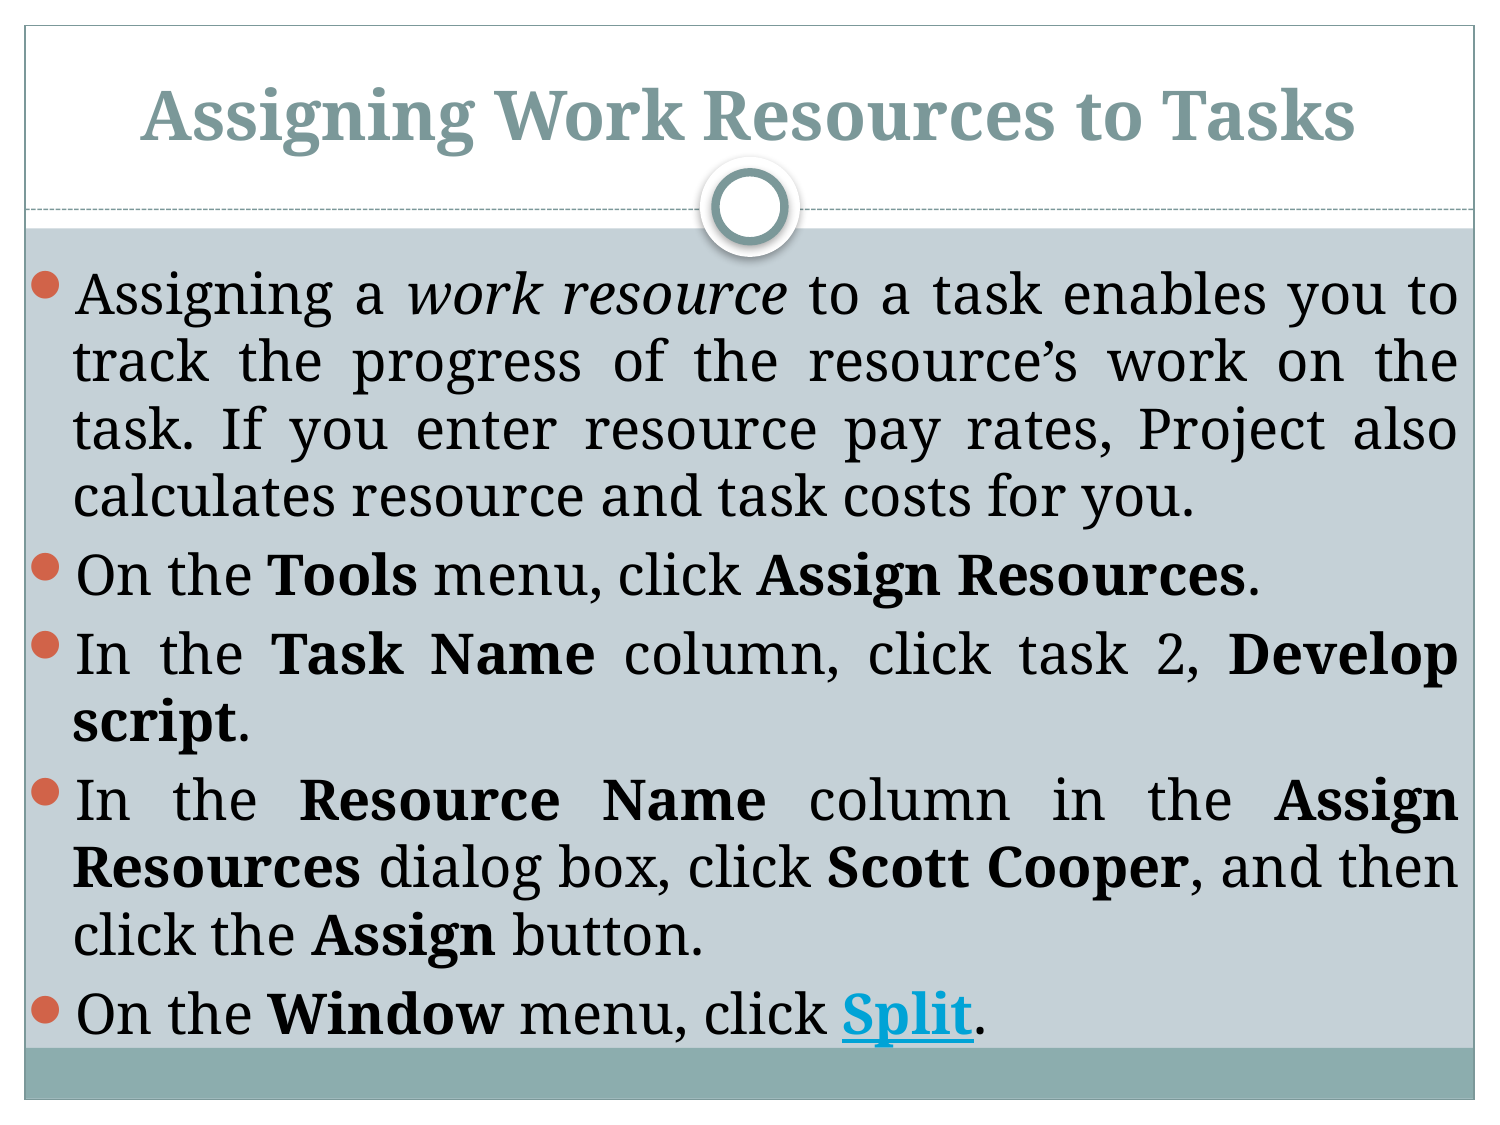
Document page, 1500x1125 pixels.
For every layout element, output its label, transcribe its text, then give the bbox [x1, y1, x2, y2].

title Assigning Work Resources to Tasks [49, 37, 1450, 162]
list Assigning a work resource to a task enables you to track the progress of the resource’s work on the task. If you enter resource pay rates, Project also calculates resource and task costs for you. On the Tools menu, click Assign Resources. In the Task Name column, click task 2, Develop script. In the Resource Name column in the Assign Resources dialog box, click Scott Cooper, and then click the Assign button. On the Window menu, click Split. [12, 250, 1475, 1063]
